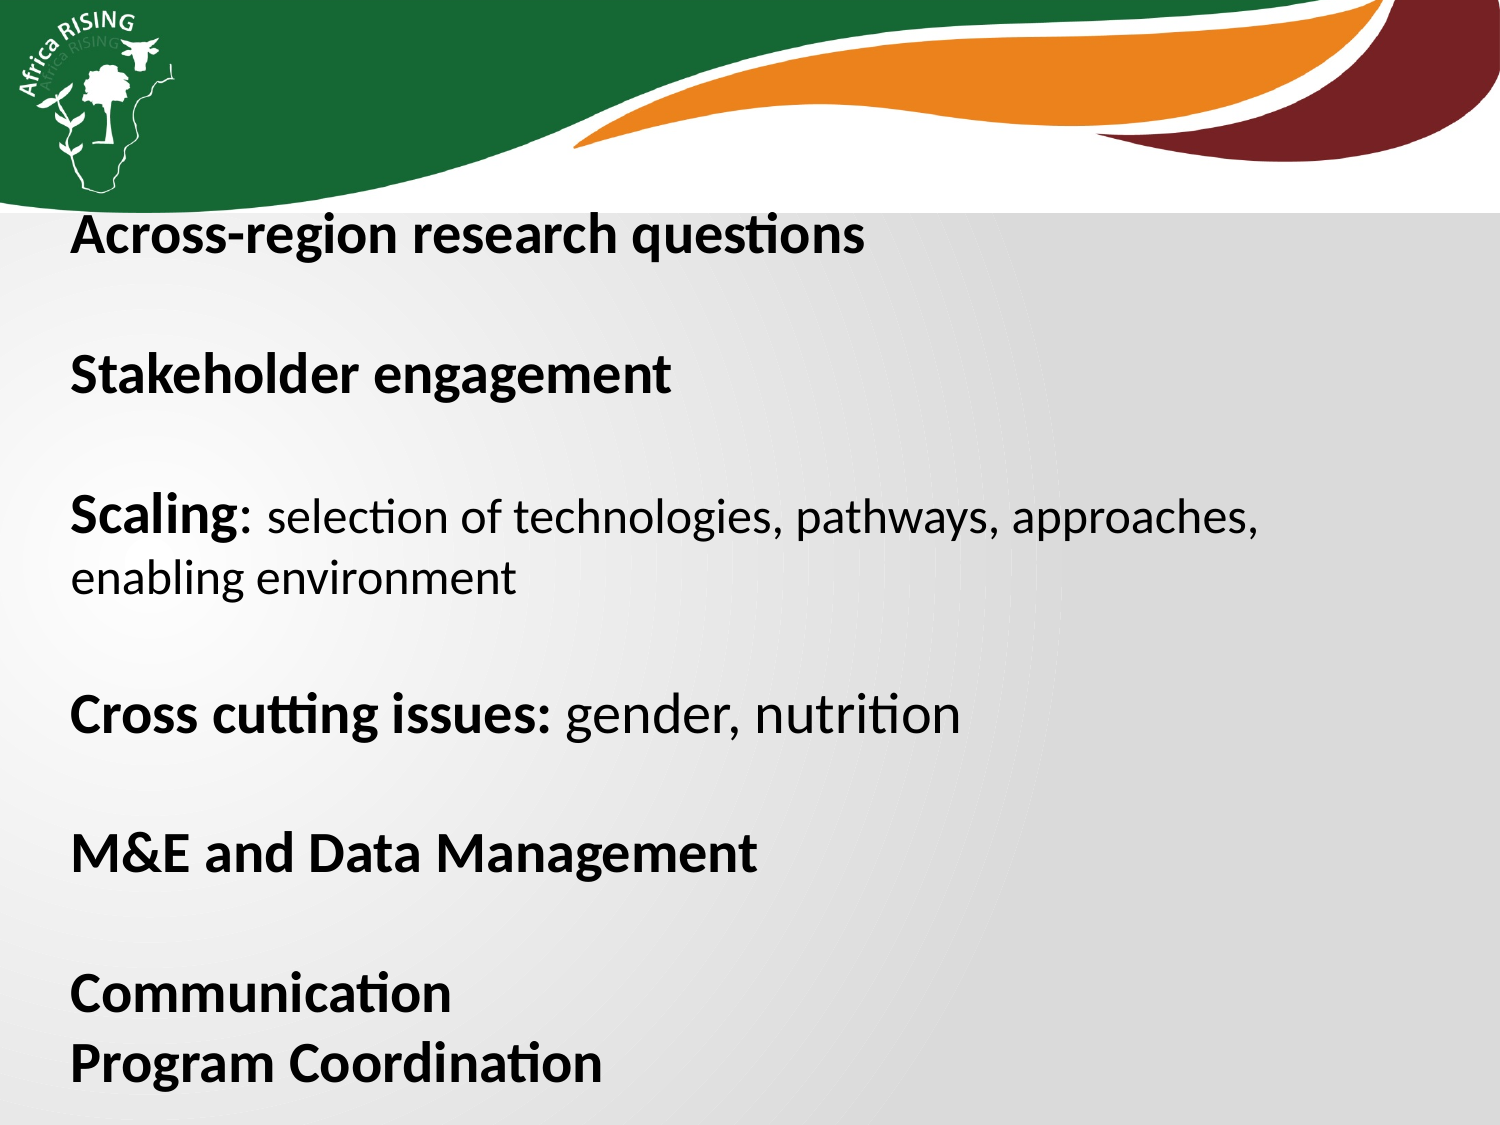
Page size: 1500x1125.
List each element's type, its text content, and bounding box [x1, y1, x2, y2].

picture [0, 0, 1500, 213]
text_box Across-region research questions Stakeholder engagement Scaling: selection of technologies, pathways, approaches, enabling environment Cross cutting issues: gender, nutrition M&E and Data Management Communication Program Coordination [55, 187, 1445, 1125]
